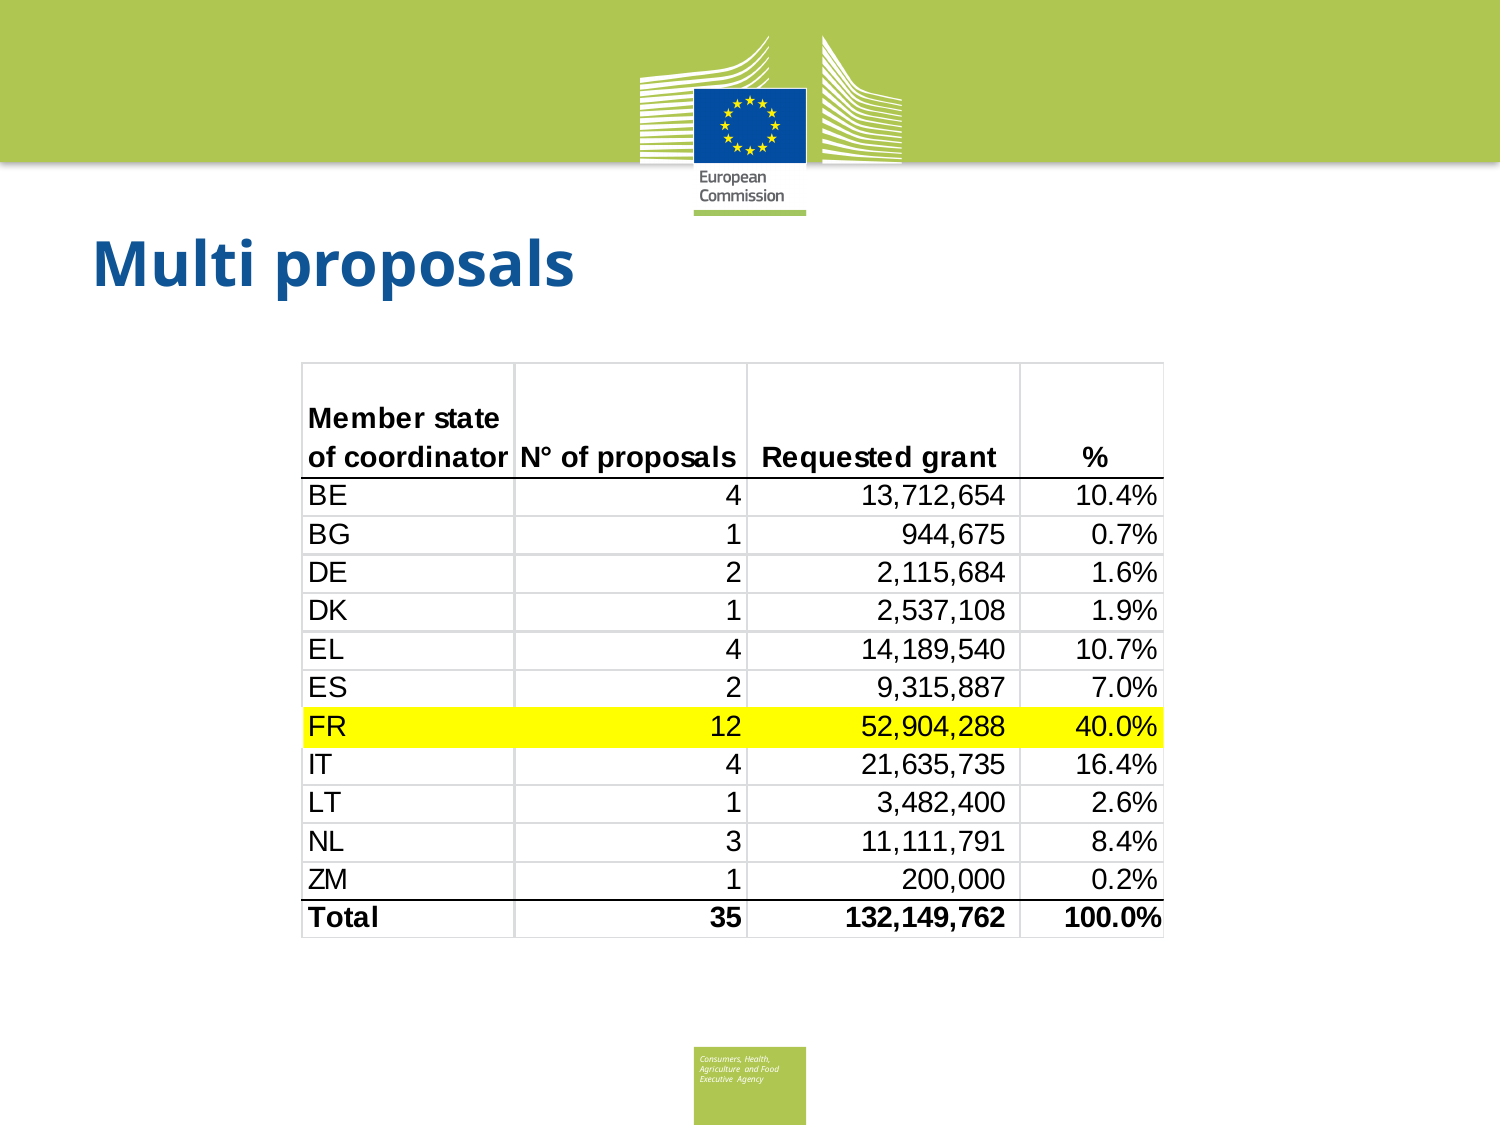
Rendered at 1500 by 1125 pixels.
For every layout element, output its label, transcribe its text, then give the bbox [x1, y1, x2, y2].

picture [300, 361, 1167, 940]
title Multi proposals [76, 184, 1428, 339]
picture [640, 35, 902, 184]
